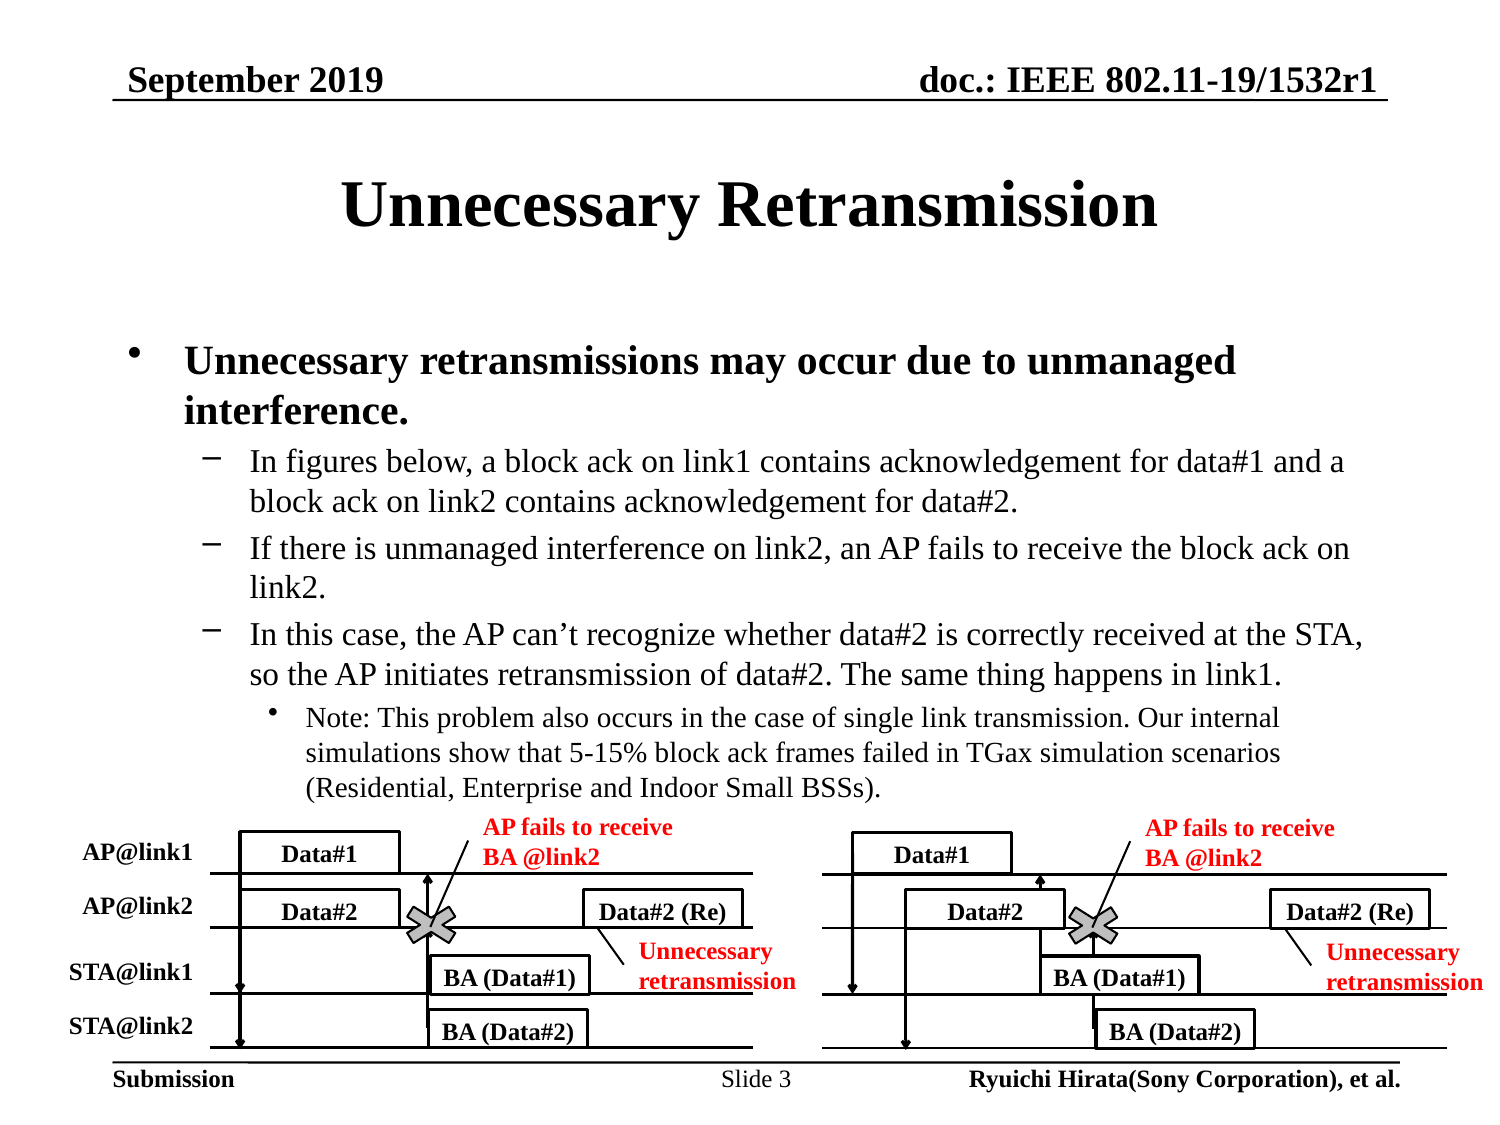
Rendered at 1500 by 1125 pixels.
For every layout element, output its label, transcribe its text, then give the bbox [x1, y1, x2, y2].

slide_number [112, 54, 413, 100]
slide_number Slide 3 [712, 1061, 801, 1093]
title Unnecessary Retransmission [112, 112, 1388, 288]
list Unnecessary retransmissions may occur due to unmanaged interference. In figures below, a block ack on link1 contains acknowledgement for data#1 and a block ack on link2 contains acknowledgement for data#2. If there is unmanaged interference on link2, an AP fails to receive the block ack on link2. In this case, the AP can’t recognize whether data#2 is correctly received at the STA, so the AP initiates retransmission of data#2. The same thing happens in link1. Note: This problem also occurs in the case of single link transmission. Our internal simulations show that 5-15% block ack frames failed in TGax simulation scenarios (Residential, Enterprise and Indoor Small BSSs). [112, 324, 1402, 809]
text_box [822, 803, 1500, 1051]
footer Ryuichi Hirata(Sony Corporation), et al. [962, 1061, 1402, 1093]
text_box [53, 803, 813, 1050]
